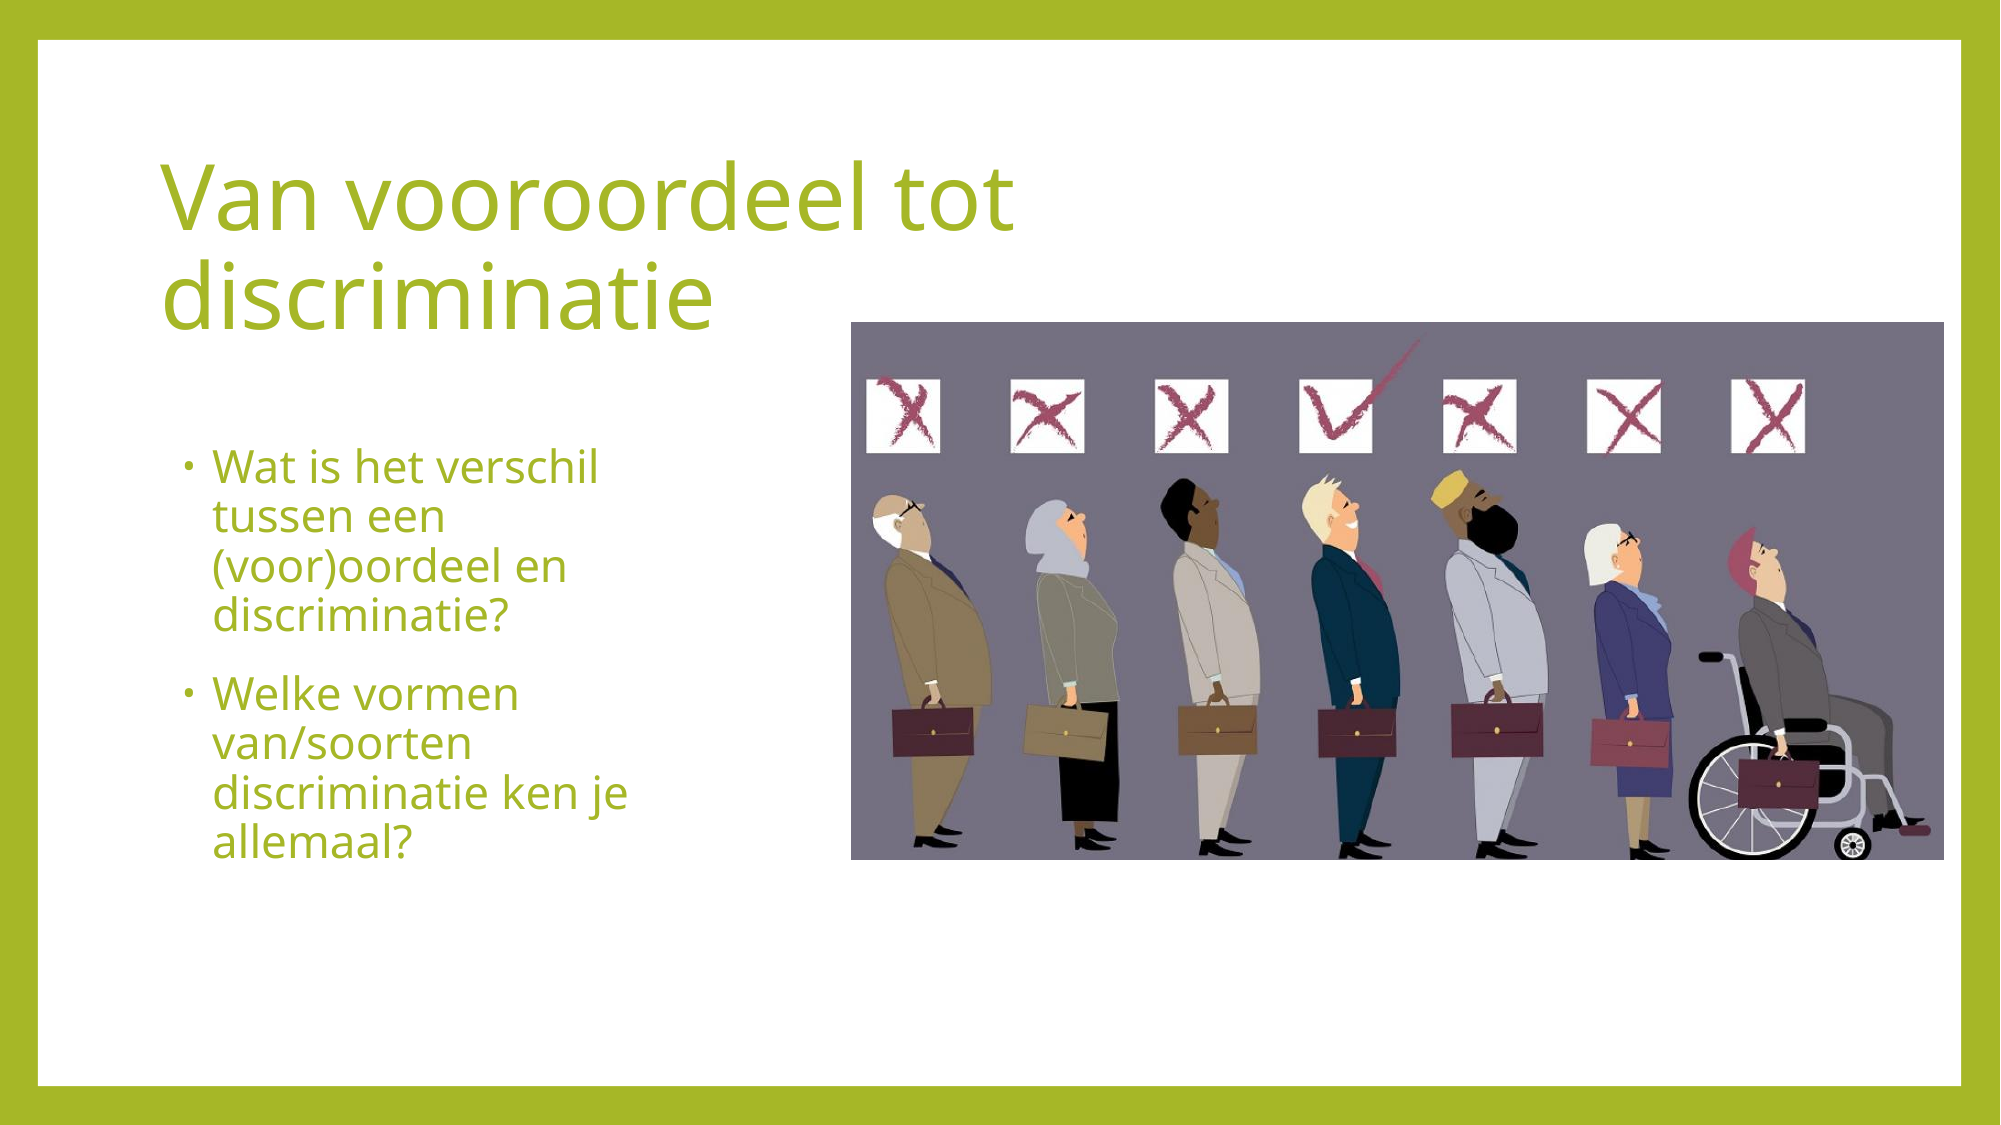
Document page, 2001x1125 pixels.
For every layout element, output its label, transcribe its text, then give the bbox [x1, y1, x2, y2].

list Wat is het verschil tussen een (voor)oordeel en discriminatie? Welke vormen van/soorten discriminatie ken je allemaal? [159, 436, 750, 1099]
picture [851, 322, 1944, 860]
title Van vooroordeel tot discriminatie [145, 138, 1429, 362]
